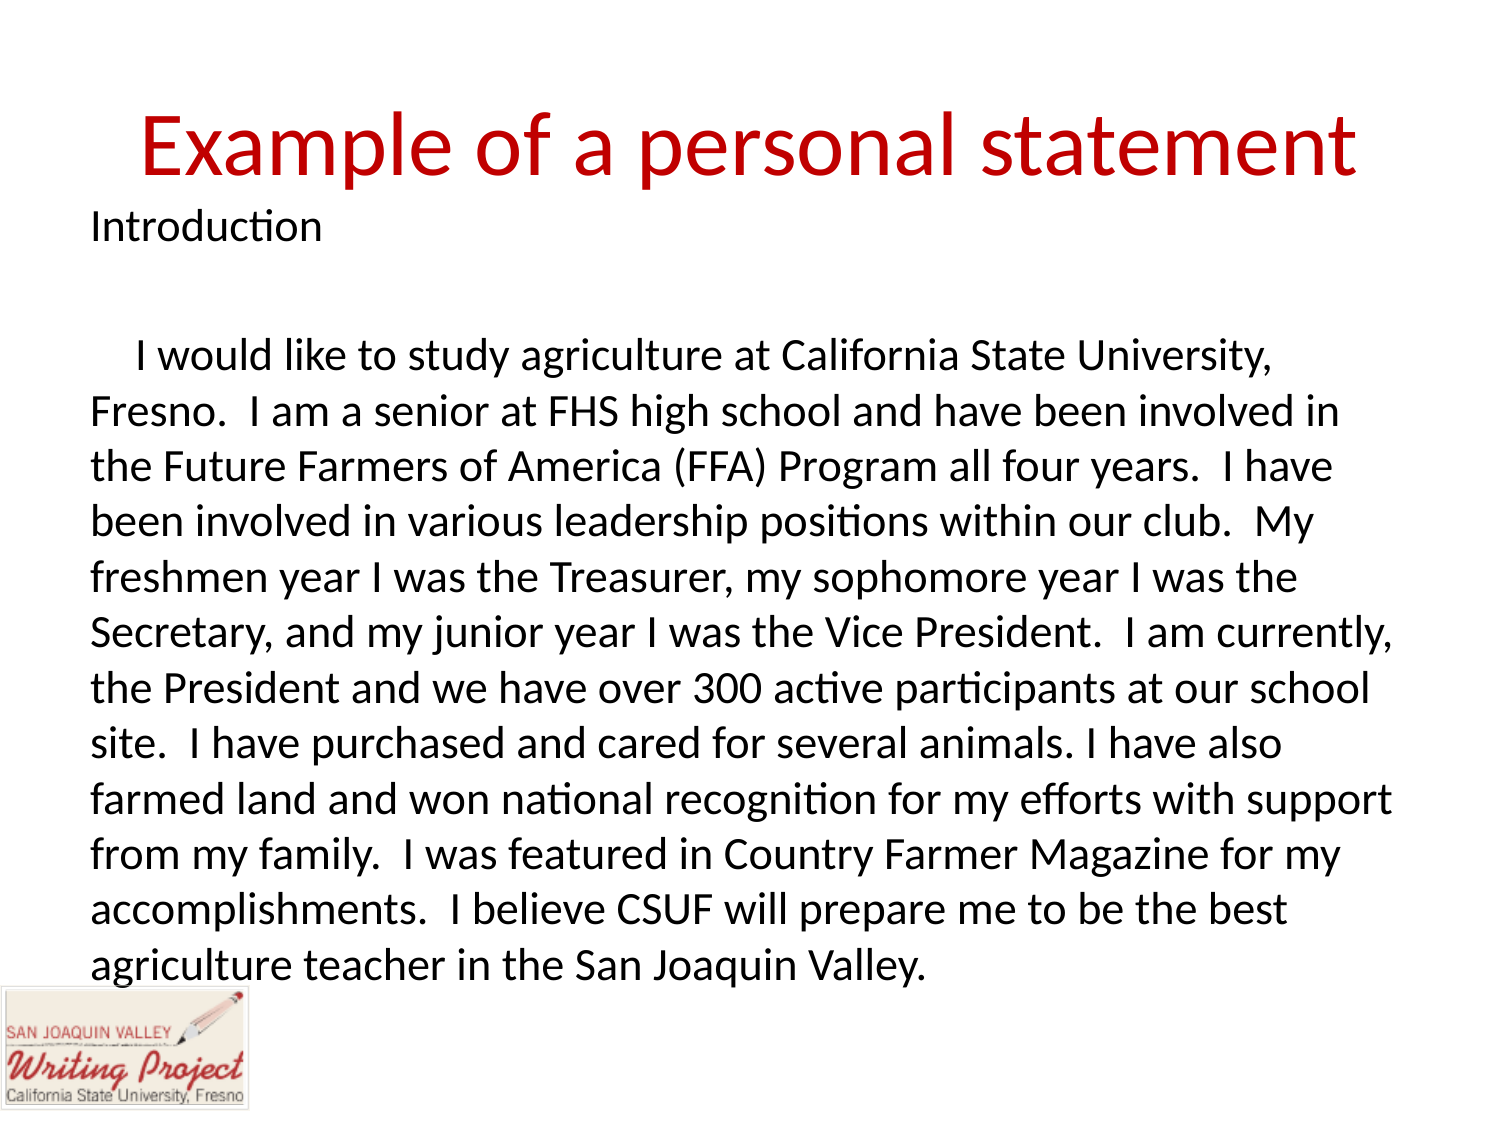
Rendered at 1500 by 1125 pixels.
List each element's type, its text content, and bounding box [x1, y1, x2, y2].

title Example of a personal statement [75, 45, 1425, 187]
picture [0, 985, 251, 1111]
list Introduction I would like to study agriculture at California State University, Fresno. I am a senior at FHS high school and have been involved in the Future Farmers of America (FFA) Program all four years. I have been involved in various leadership positions within our club. My freshmen year I was the Treasurer, my sophomore year I was the Secretary, and my junior year I was the Vice President. I am currently, the President and we have over 300 active participants at our school site. I have purchased and cared for several animals. I have also farmed land and won national recognition for my efforts with support from my family. I was featured in Country Farmer Magazine for my accomplishments. I believe CSUF will prepare me to be the best agriculture teacher in the San Joaquin Valley. [75, 187, 1425, 1113]
